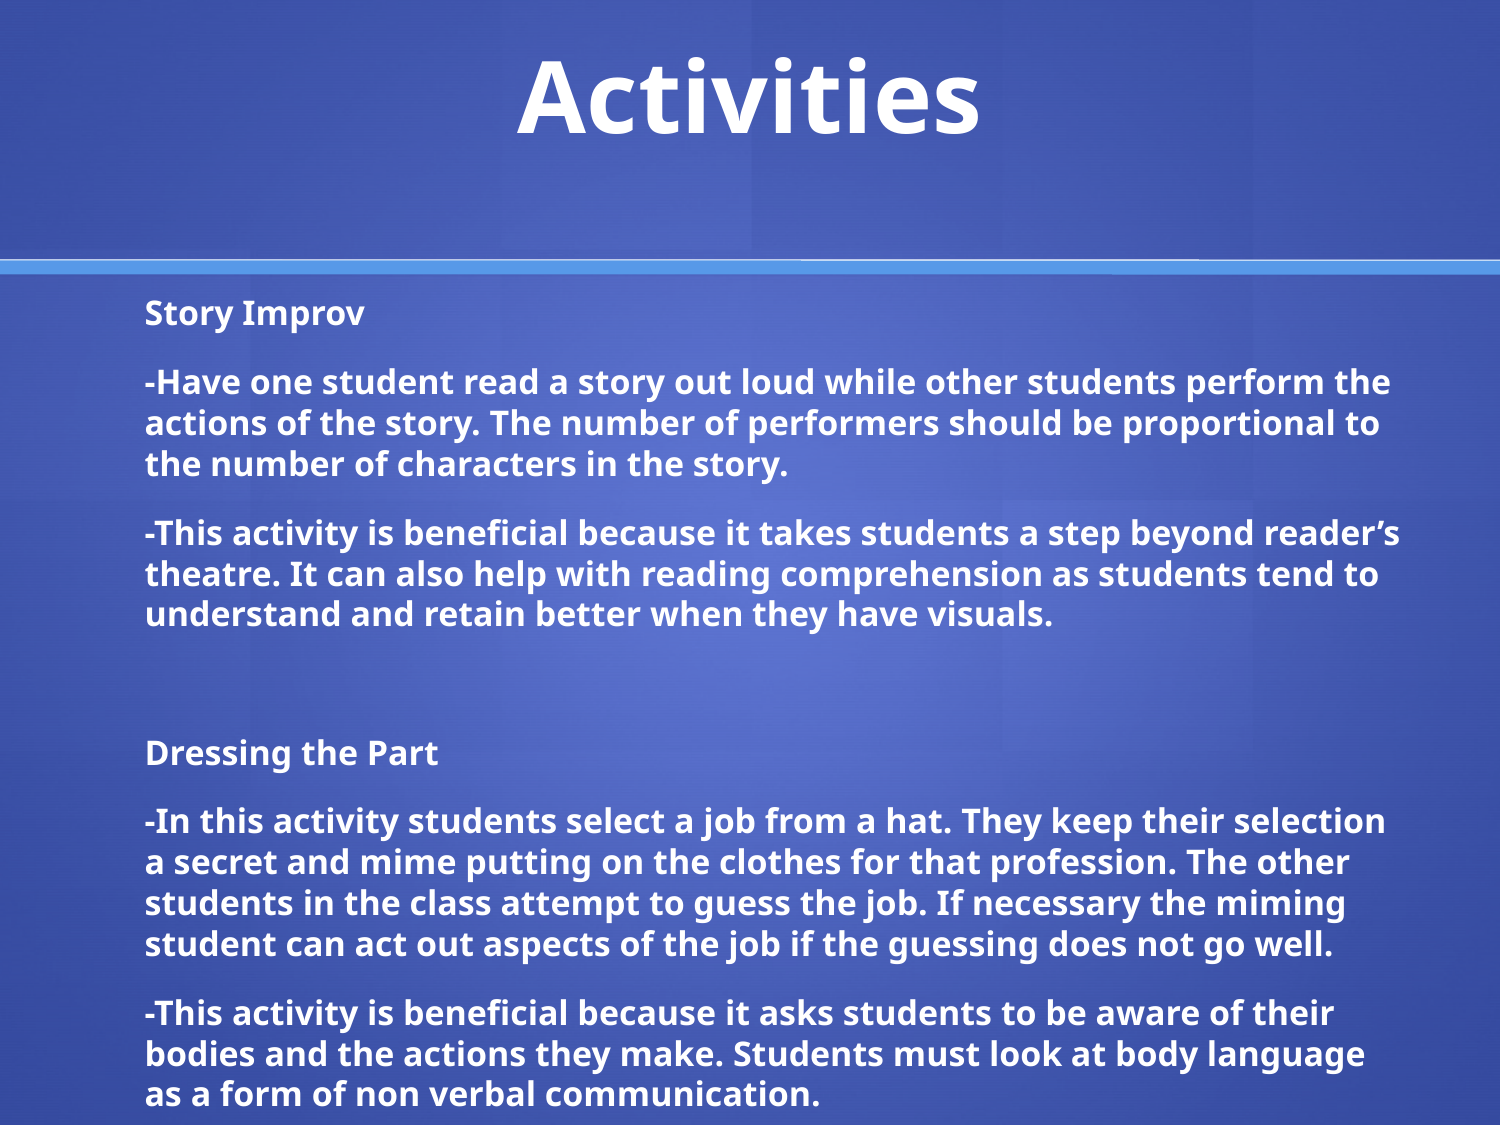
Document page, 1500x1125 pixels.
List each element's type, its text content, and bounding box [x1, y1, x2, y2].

list Story Improv -Have one student read a story out loud while other students perform the actions of the story. The number of performers should be proportional to the number of characters in the story. -This activity is beneficial because it takes students a step beyond reader’s theatre. It can also help with reading comprehension as students tend to understand and retain better when they have visuals. Dressing the Part -In this activity students select a job from a hat. They keep their selection a secret and mime putting on the clothes for that profession. The other students in the class attempt to guess the job. If necessary the miming student can act out aspects of the job if the guessing does not go well. -This activity is beneficial because it asks students to be aware of their bodies and the actions they make. Students must look at body language as a form of non verbal communication. [75, 284, 1425, 1125]
title Activities [75, 0, 1425, 188]
